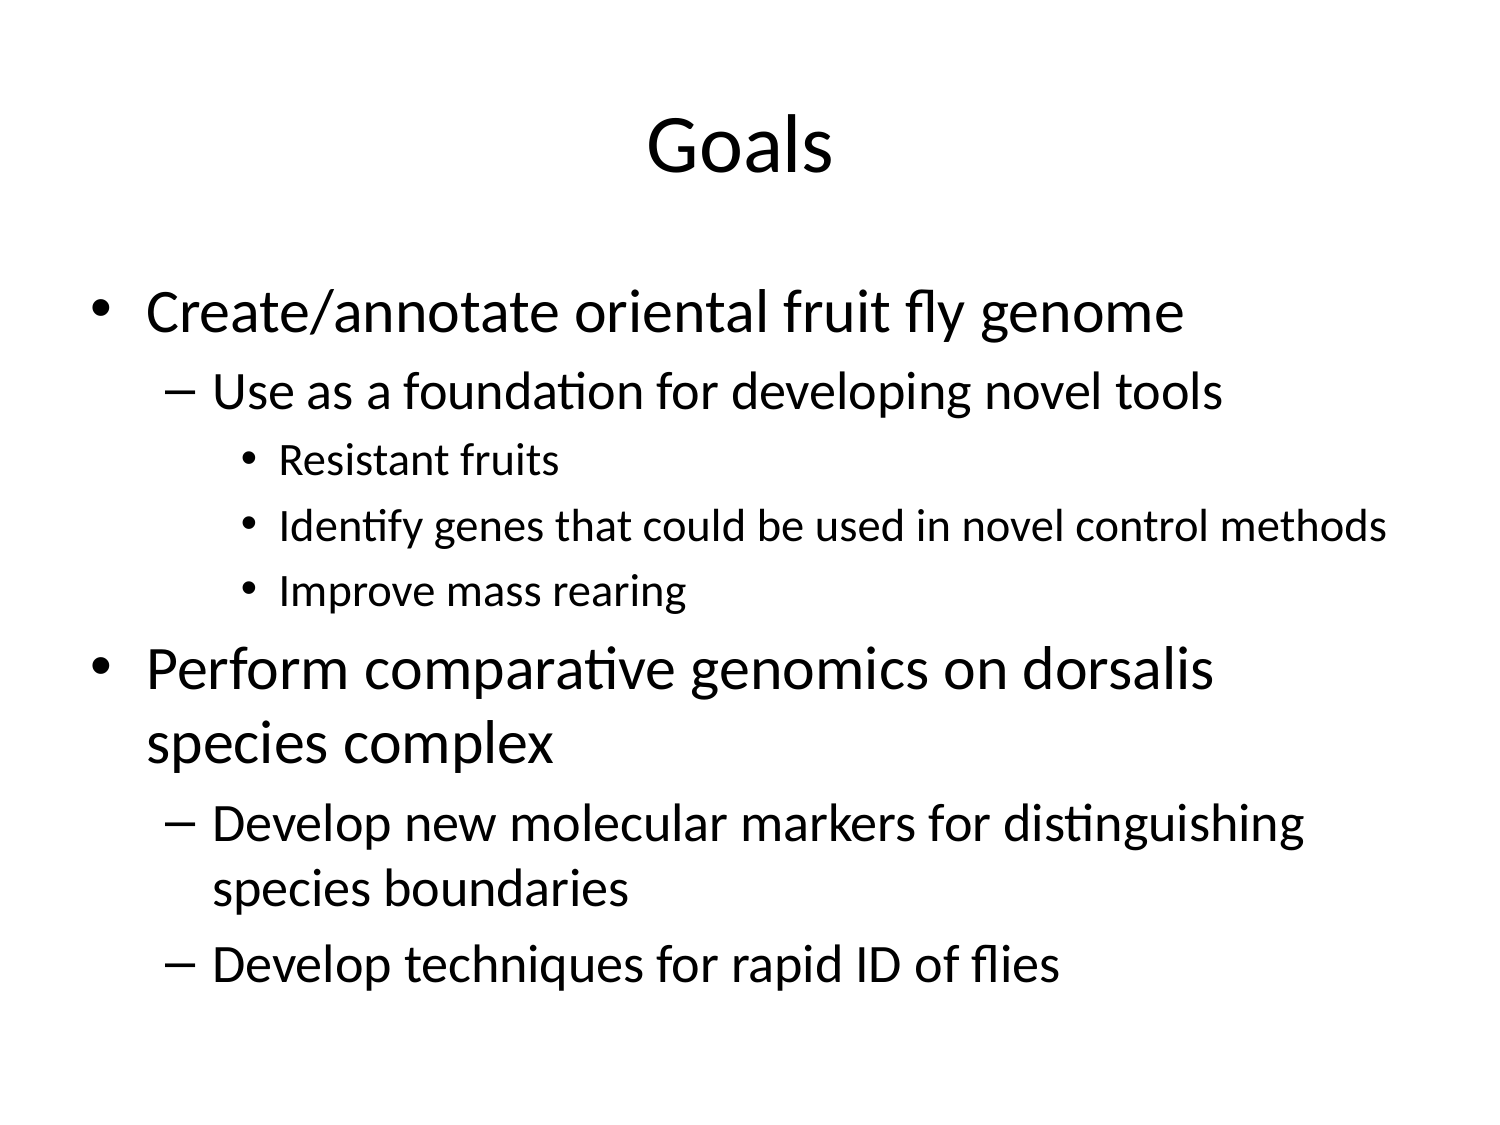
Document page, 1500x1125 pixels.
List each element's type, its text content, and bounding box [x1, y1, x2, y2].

list Create/annotate oriental fruit fly genome Use as a foundation for developing novel tools Resistant fruits Identify genes that could be used in novel control methods Improve mass rearing Perform comparative genomics on dorsalis species complex Develop new molecular markers for distinguishing species boundaries Develop techniques for rapid ID of flies [74, 262, 1426, 1006]
title Goals [74, 44, 1426, 233]
